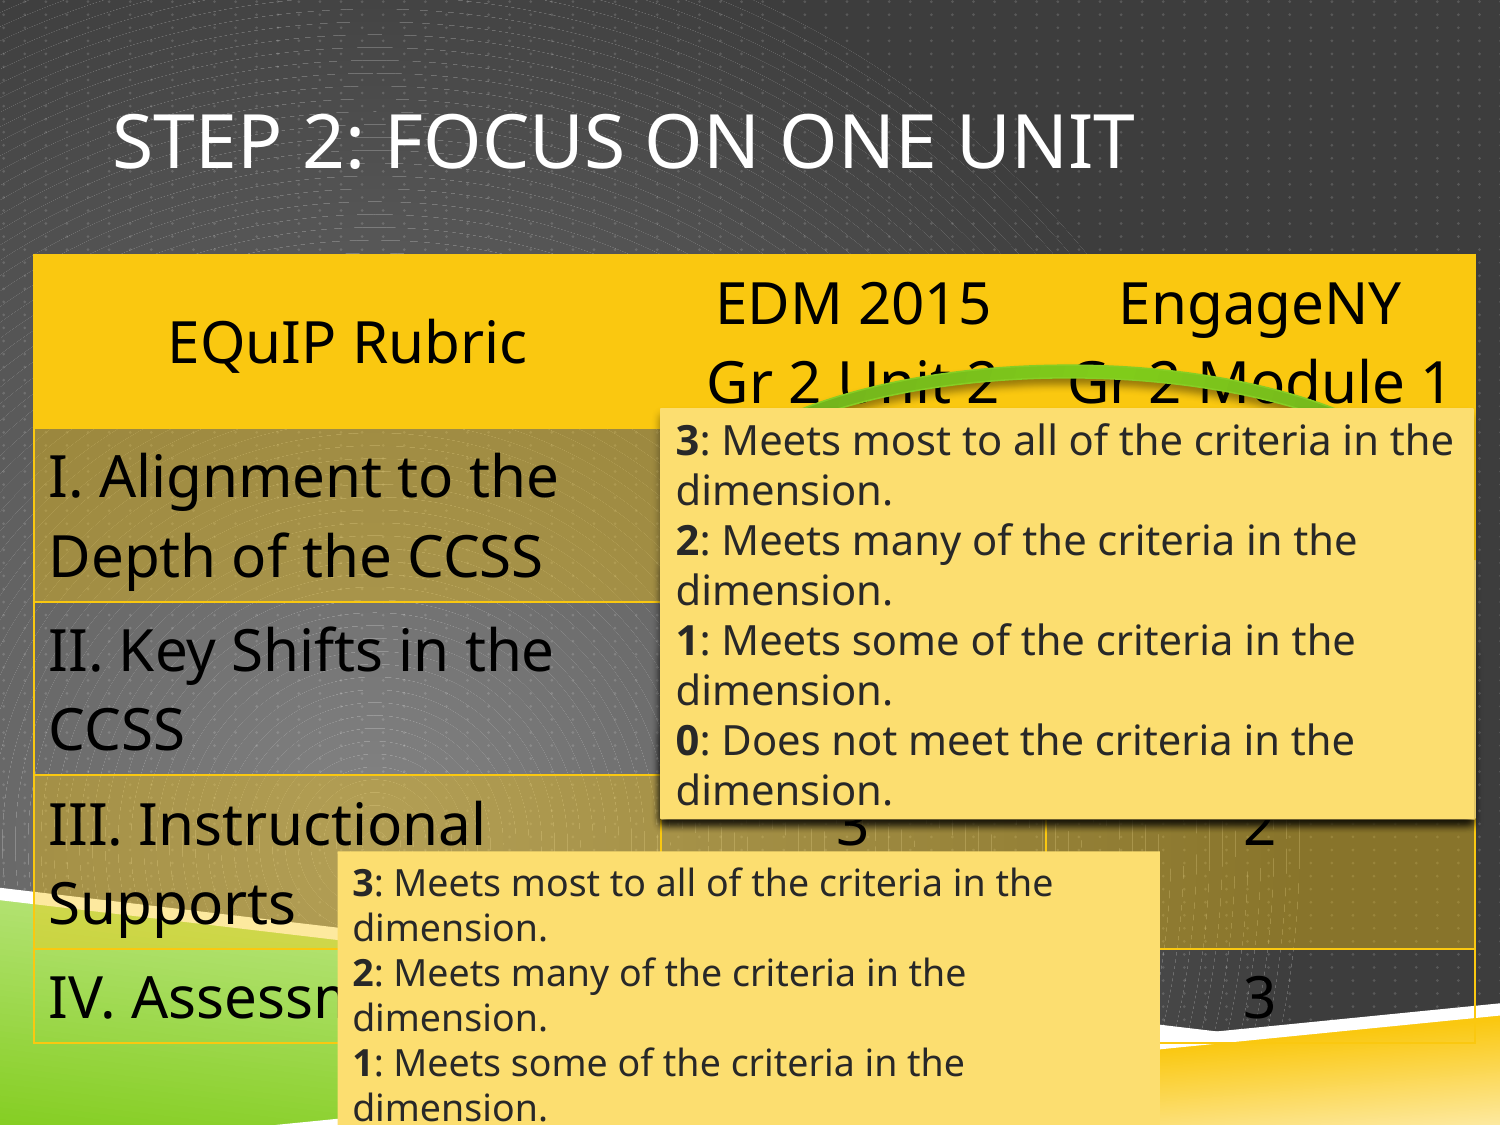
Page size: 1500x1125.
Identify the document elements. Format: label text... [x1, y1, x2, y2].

table_header EQuIP Rubric [35, 255, 660, 427]
table_header EDM 2015 Gr 2 Unit 2 [662, 255, 1045, 408]
table_cell II. Key Shifts in the CCSS [35, 603, 653, 774]
table_cell IV. Assessment [35, 950, 337, 1042]
table_cell III. Instructional Supports [35, 776, 660, 948]
table_cell I. Alignment to the Depth of the CCSS [35, 429, 654, 601]
text_box 3: Meets most to all of the criteria in the dimension. 2: Meets many of the criteria in the dimension. 1: Meets some of the criteria in the dimension. 0: Does not meet the criteria in the dimension. [660, 408, 1474, 819]
table_cell 2 [1047, 831, 1474, 948]
text_box [802, 364, 1335, 408]
title Step 2: Focus on One Unit [112, 45, 1388, 233]
table_cell 3 [1160, 950, 1474, 1042]
table_header EngageNY Gr 2 Module 1 [1047, 255, 1474, 408]
table_cell 3 [662, 832, 1045, 851]
text_box 3: Meets most to all of the criteria in the dimension. 2: Meets many of the criteria in the dimension. 1: Meets some of the criteria in the dimension. 0: Does not meet the criteria in the dimension. [337, 851, 1160, 1125]
